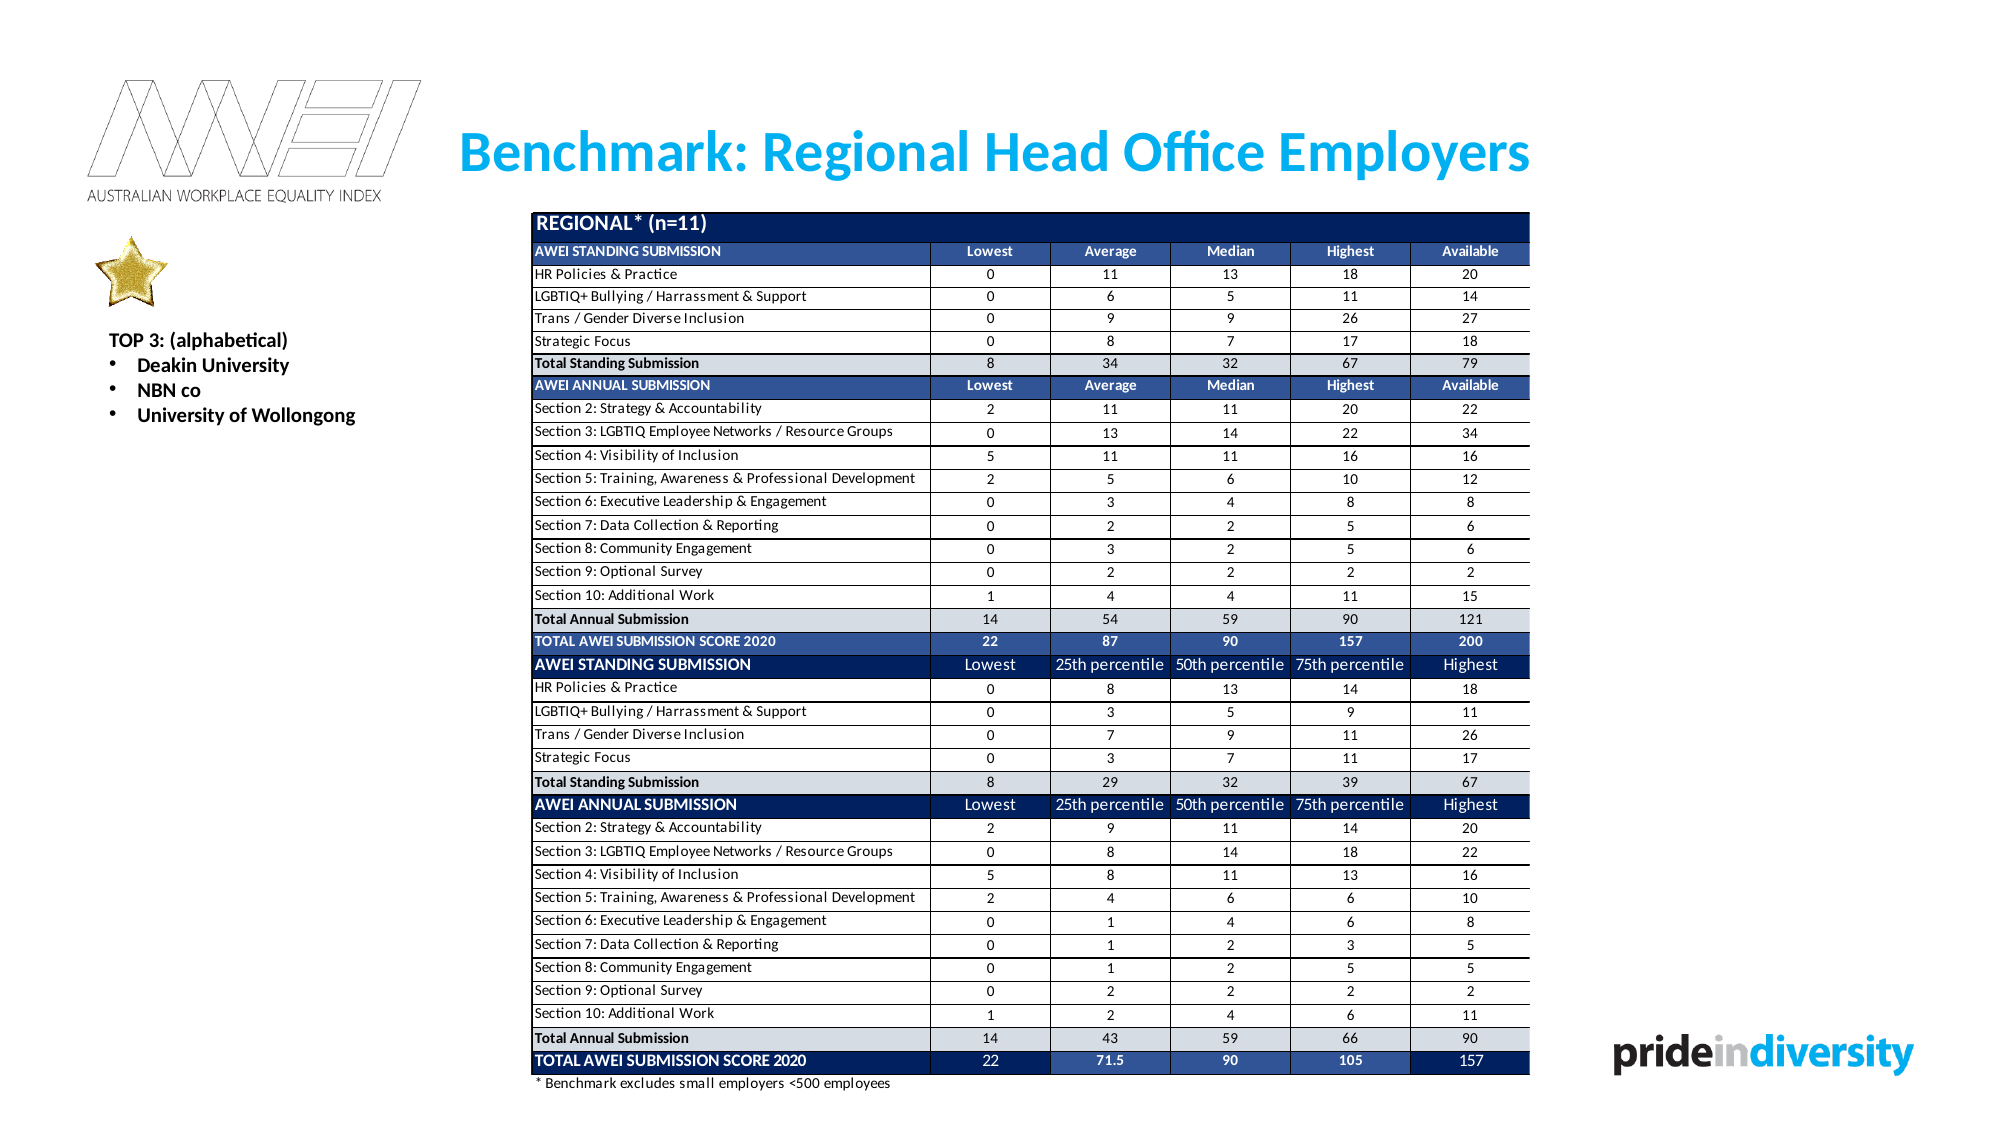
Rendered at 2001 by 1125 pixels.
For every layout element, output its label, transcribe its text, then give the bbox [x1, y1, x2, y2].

picture [1900, 1049, 1914, 1076]
picture [1614, 1034, 1914, 1076]
picture [86, 78, 422, 204]
picture [531, 212, 1532, 1099]
picture [1758, 1050, 1765, 1061]
text_box Benchmark: Regional Head Office Employers [444, 54, 1603, 243]
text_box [94, 235, 445, 438]
